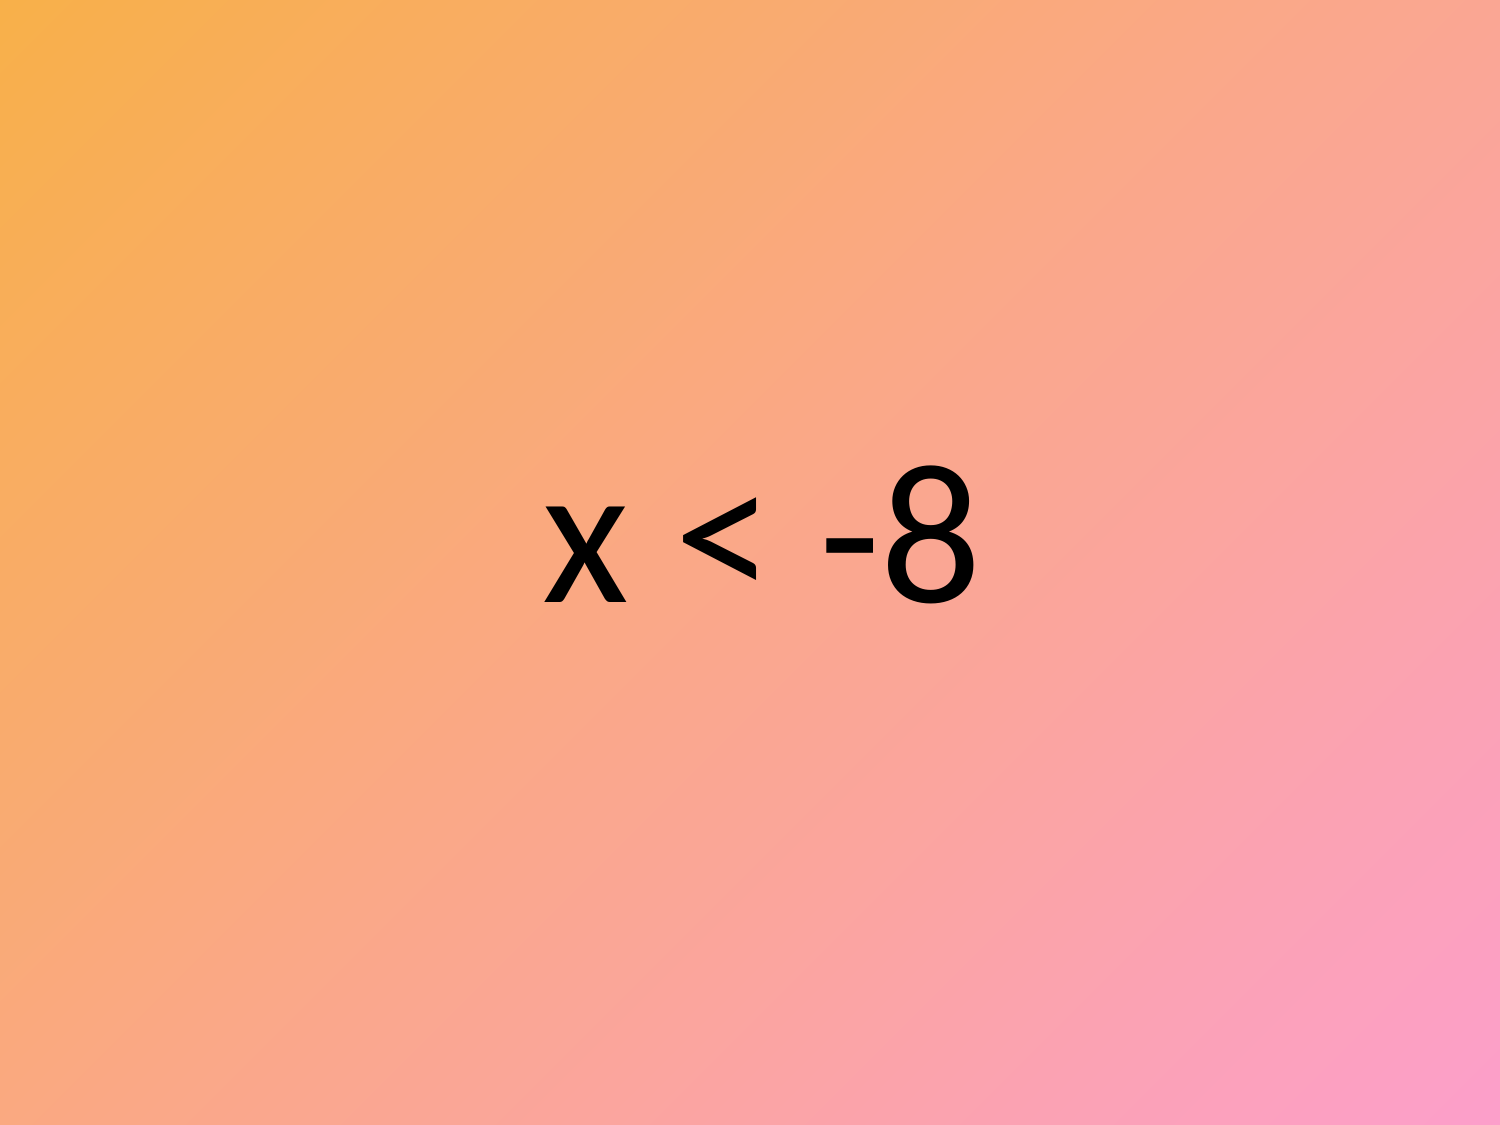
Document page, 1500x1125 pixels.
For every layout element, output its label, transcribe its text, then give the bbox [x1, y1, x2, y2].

list x < -8 [87, 174, 1438, 918]
